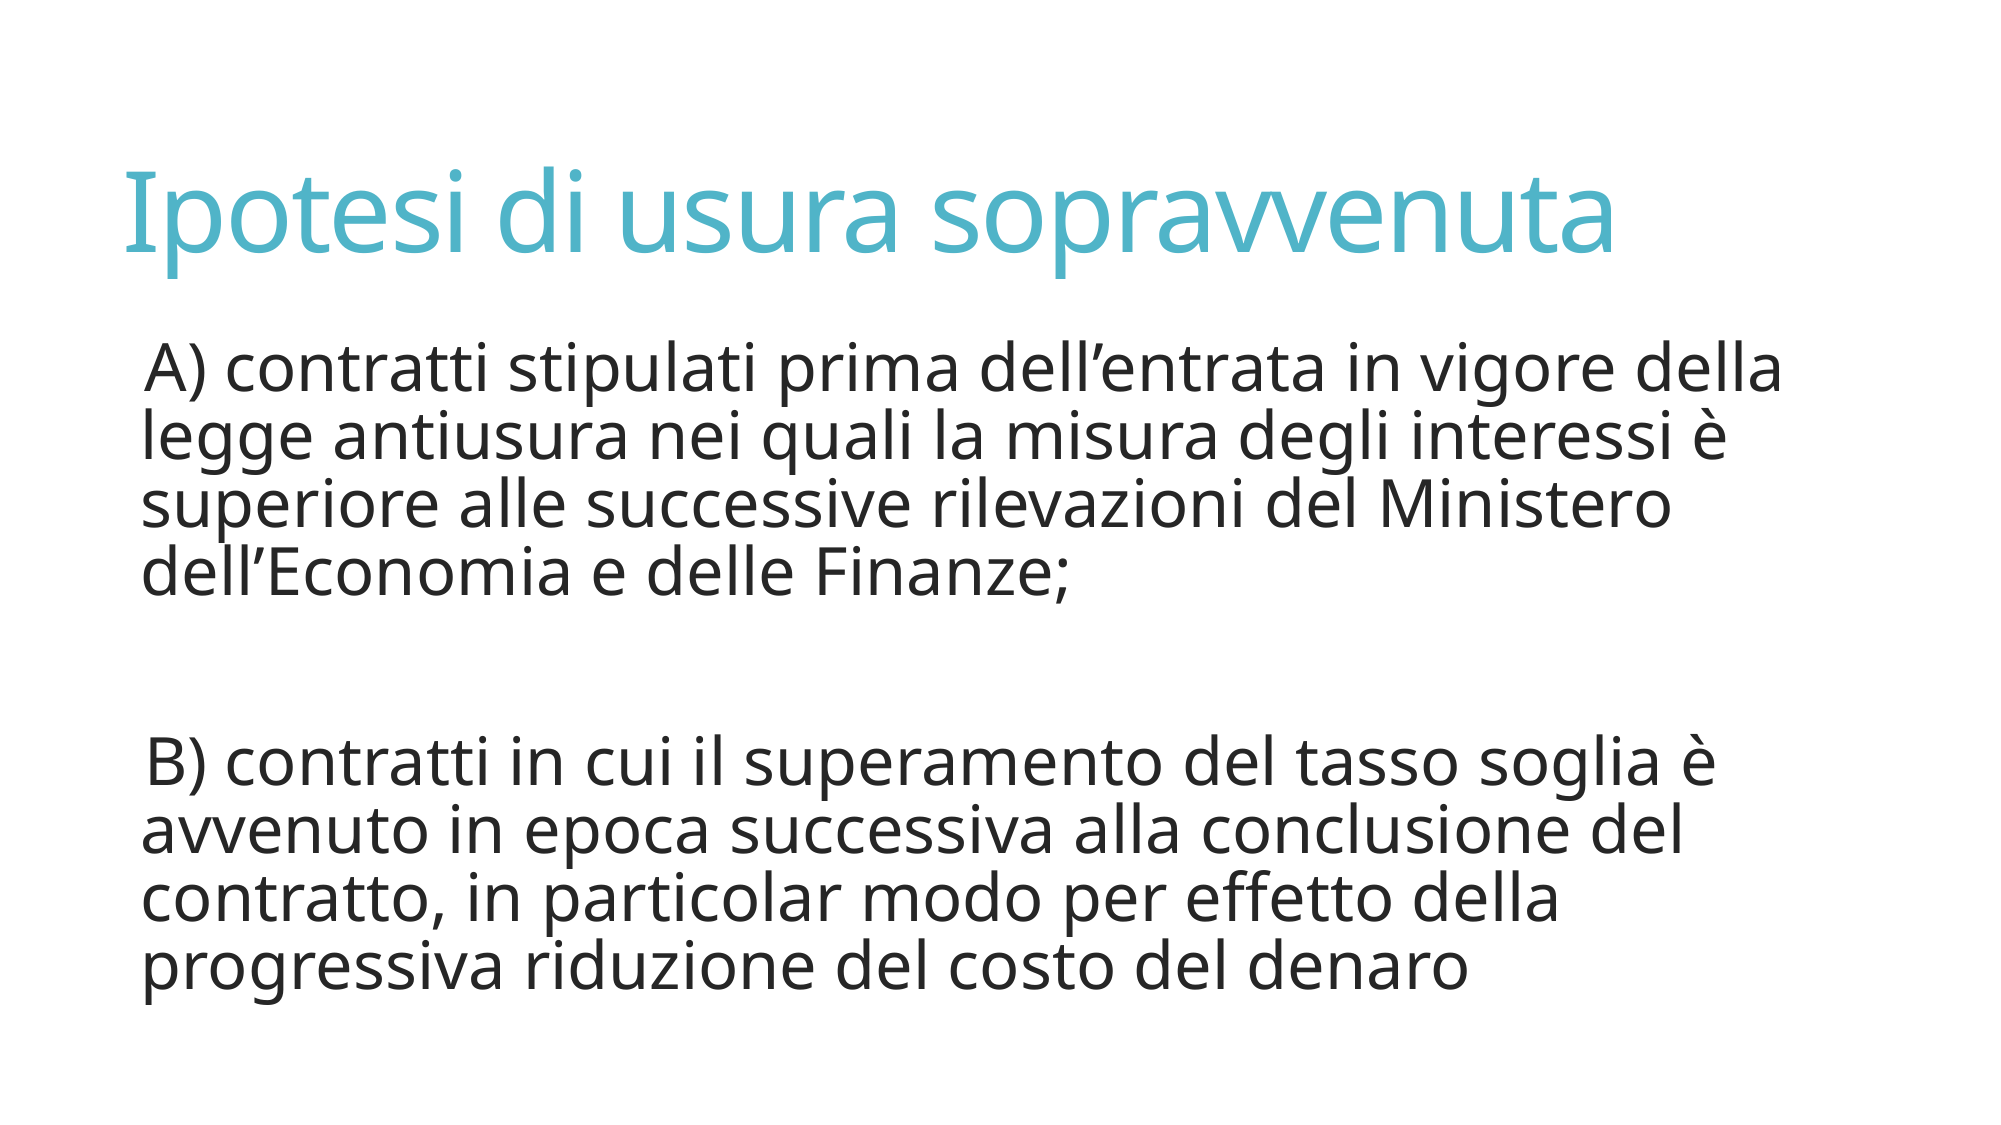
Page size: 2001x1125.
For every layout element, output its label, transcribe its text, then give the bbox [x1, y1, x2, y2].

title Ipotesi di usura sopravvenuta [107, 82, 1875, 354]
list A) contratti stipulati prima dell’entrata in vigore della legge antiusura nei quali la misura degli interessi è superiore alle successive rilevazioni del Ministero dell’Economia e delle Finanze; B) contratti in cui il superamento del tasso soglia è avvenuto in epoca successiva alla conclusione del contratto, in particolar modo per effetto della progressiva riduzione del costo del denaro [110, 329, 1876, 949]
